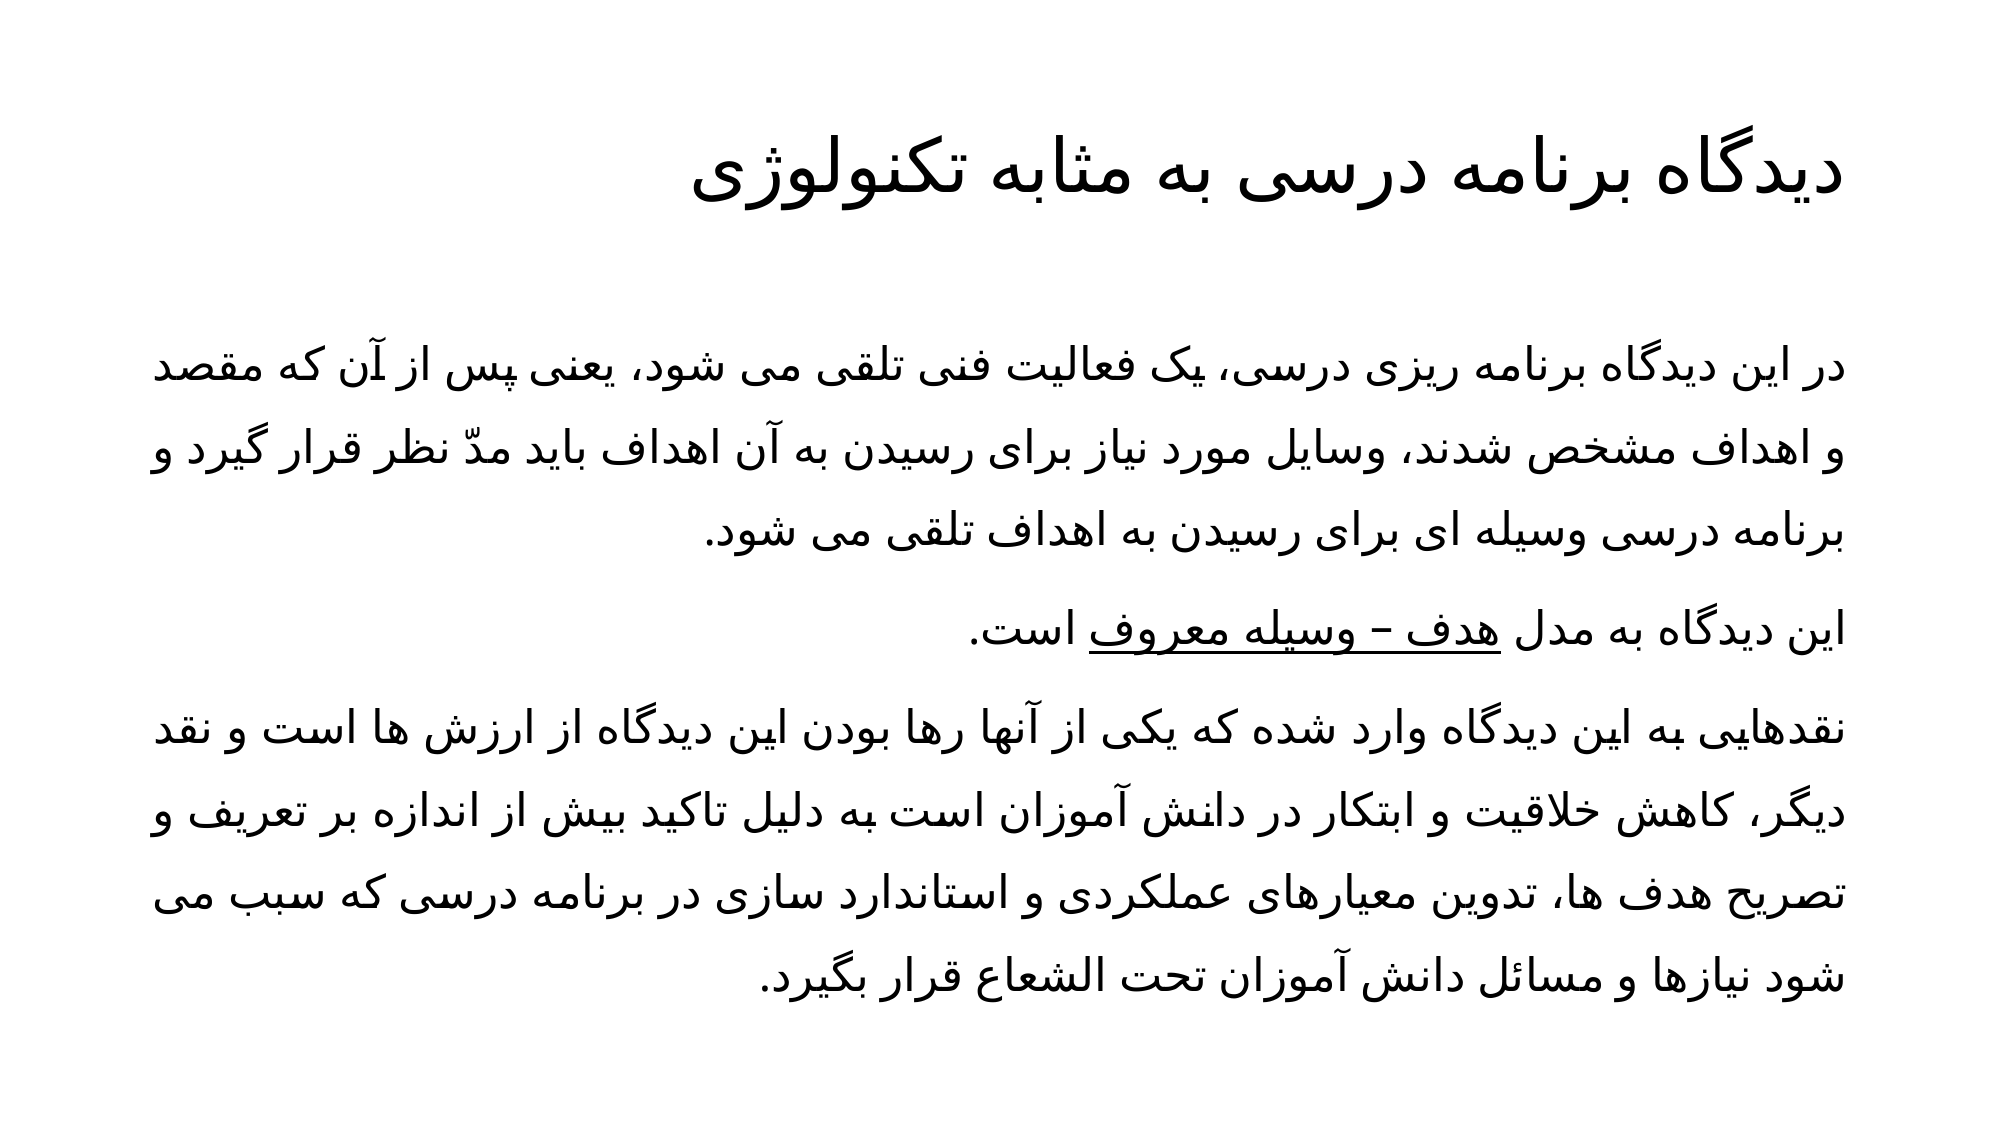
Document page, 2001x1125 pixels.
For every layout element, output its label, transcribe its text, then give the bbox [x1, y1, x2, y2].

title دیدگاه برنامه درسی به مثابه تکنولوژی [137, 59, 1863, 278]
list در این دیدگاه برنامه ریزی درسی، یک فعالیت فنی تلقی می شود، یعنی پس از آن که مقصد و اهداف مشخص شدند، وسایل مورد نیاز برای رسیدن به آن اهداف باید مدّ نظر قرار گیرد و برنامه درسی وسیله ای برای رسیدن به اهداف تلقی می شود. این دیدگاه به مدل هدف – وسیله معروف است. نقدهایی به این دیدگاه وارد شده که یکی از آنها رها بودن این دیدگاه از ارزش ها است و نقد دیگر، کاهش خلاقیت و ابتکار در دانش آموزان است به دلیل تاکید بیش از اندازه بر تعریف و تصریح هدف ها، تدوین معیارهای عملکردی و استاندارد سازی در برنامه درسی که سبب می شود نیازها و مسائل دانش آموزان تحت الشعاع قرار بگیرد. [137, 299, 1863, 1014]
